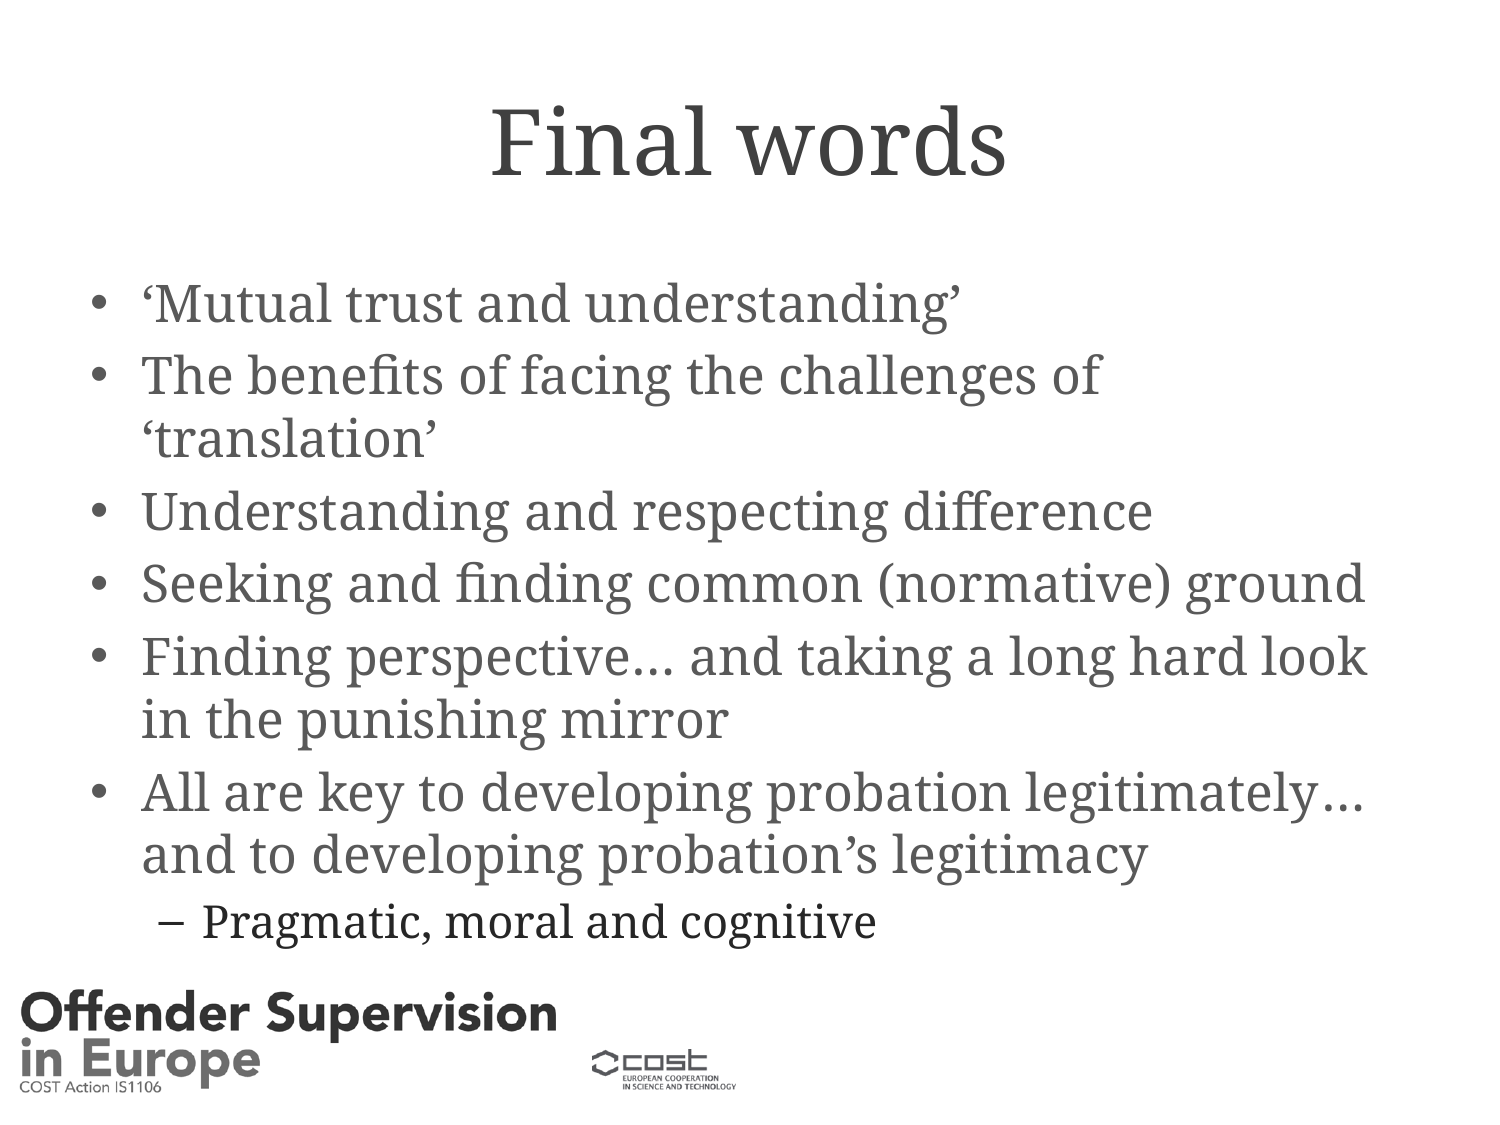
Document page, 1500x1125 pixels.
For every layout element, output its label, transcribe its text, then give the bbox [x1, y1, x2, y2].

list ‘Mutual trust and understanding’ The benefits of facing the challenges of ‘translation’ Understanding and respecting difference Seeking and finding common (normative) ground Finding perspective… and taking a long hard look in the punishing mirror All are key to developing probation legitimately… and to developing probation’s legitimacy Pragmatic, moral and cognitive [75, 262, 1425, 965]
picture [17, 975, 741, 1104]
title Final words [75, 45, 1425, 233]
